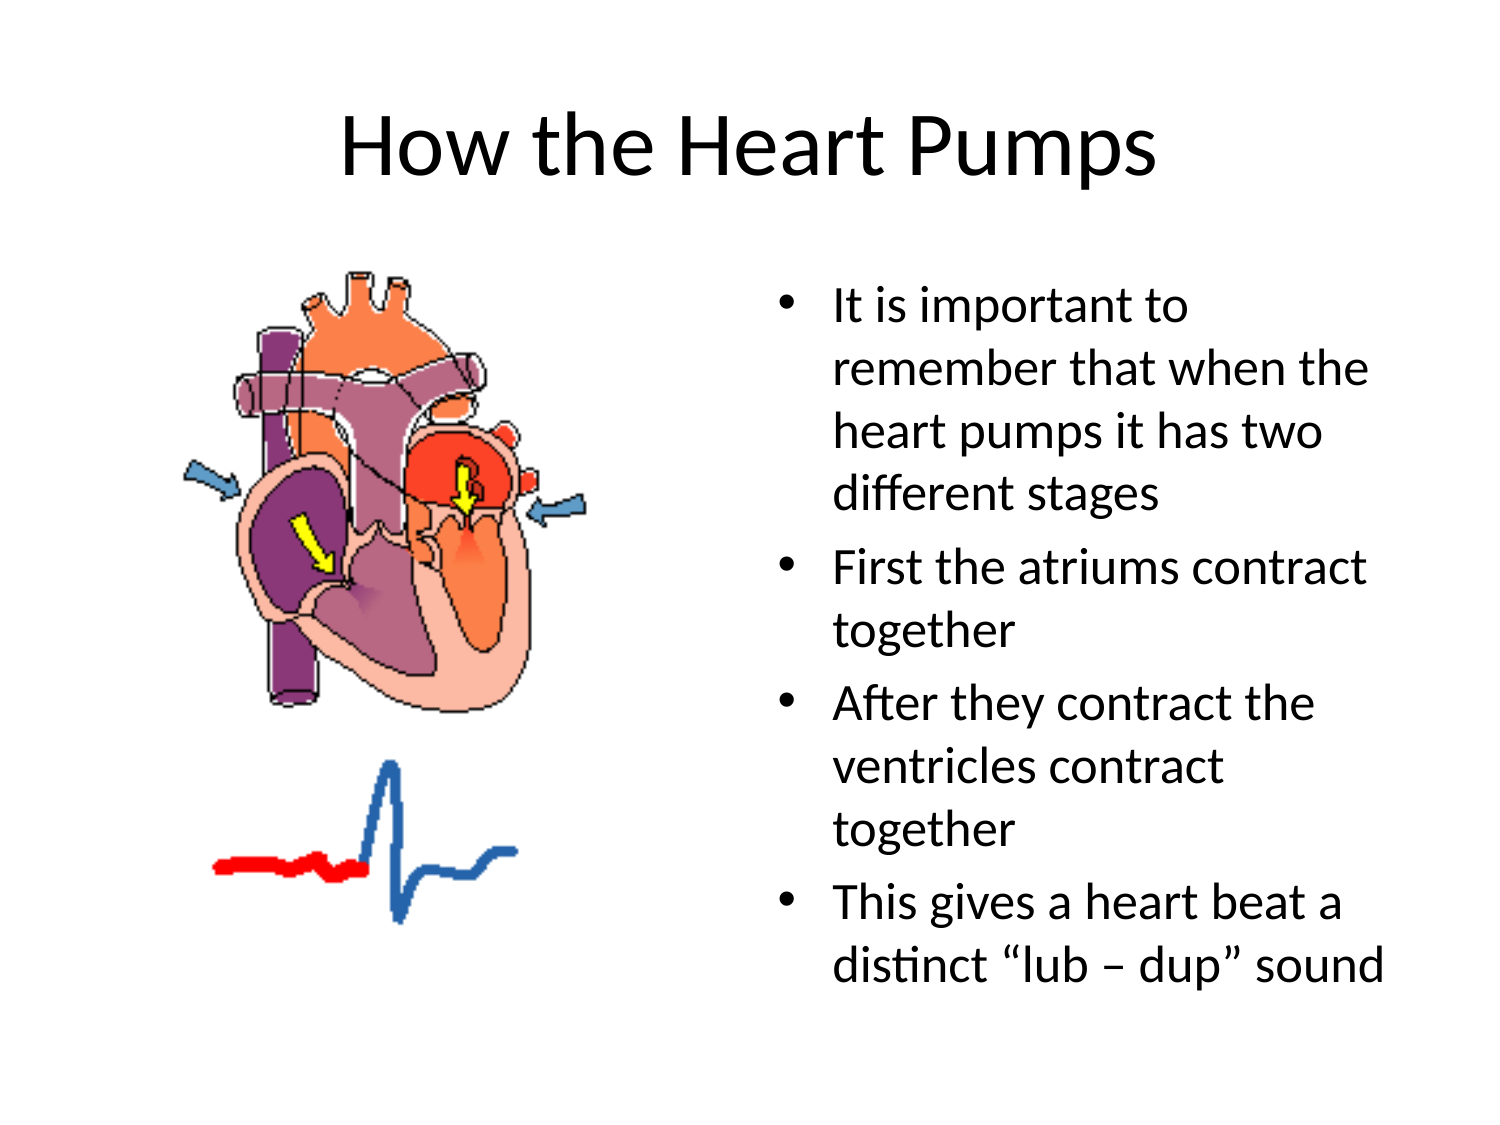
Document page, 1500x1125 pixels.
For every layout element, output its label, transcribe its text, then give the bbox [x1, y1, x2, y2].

list It is important to remember that when the heart pumps it has two different stages First the atriums contract together After they contract the ventricles contract together This gives a heart beat a distinct “lub – dup” sound [762, 262, 1425, 1005]
title How the Heart Pumps [75, 45, 1425, 233]
picture [174, 262, 601, 941]
